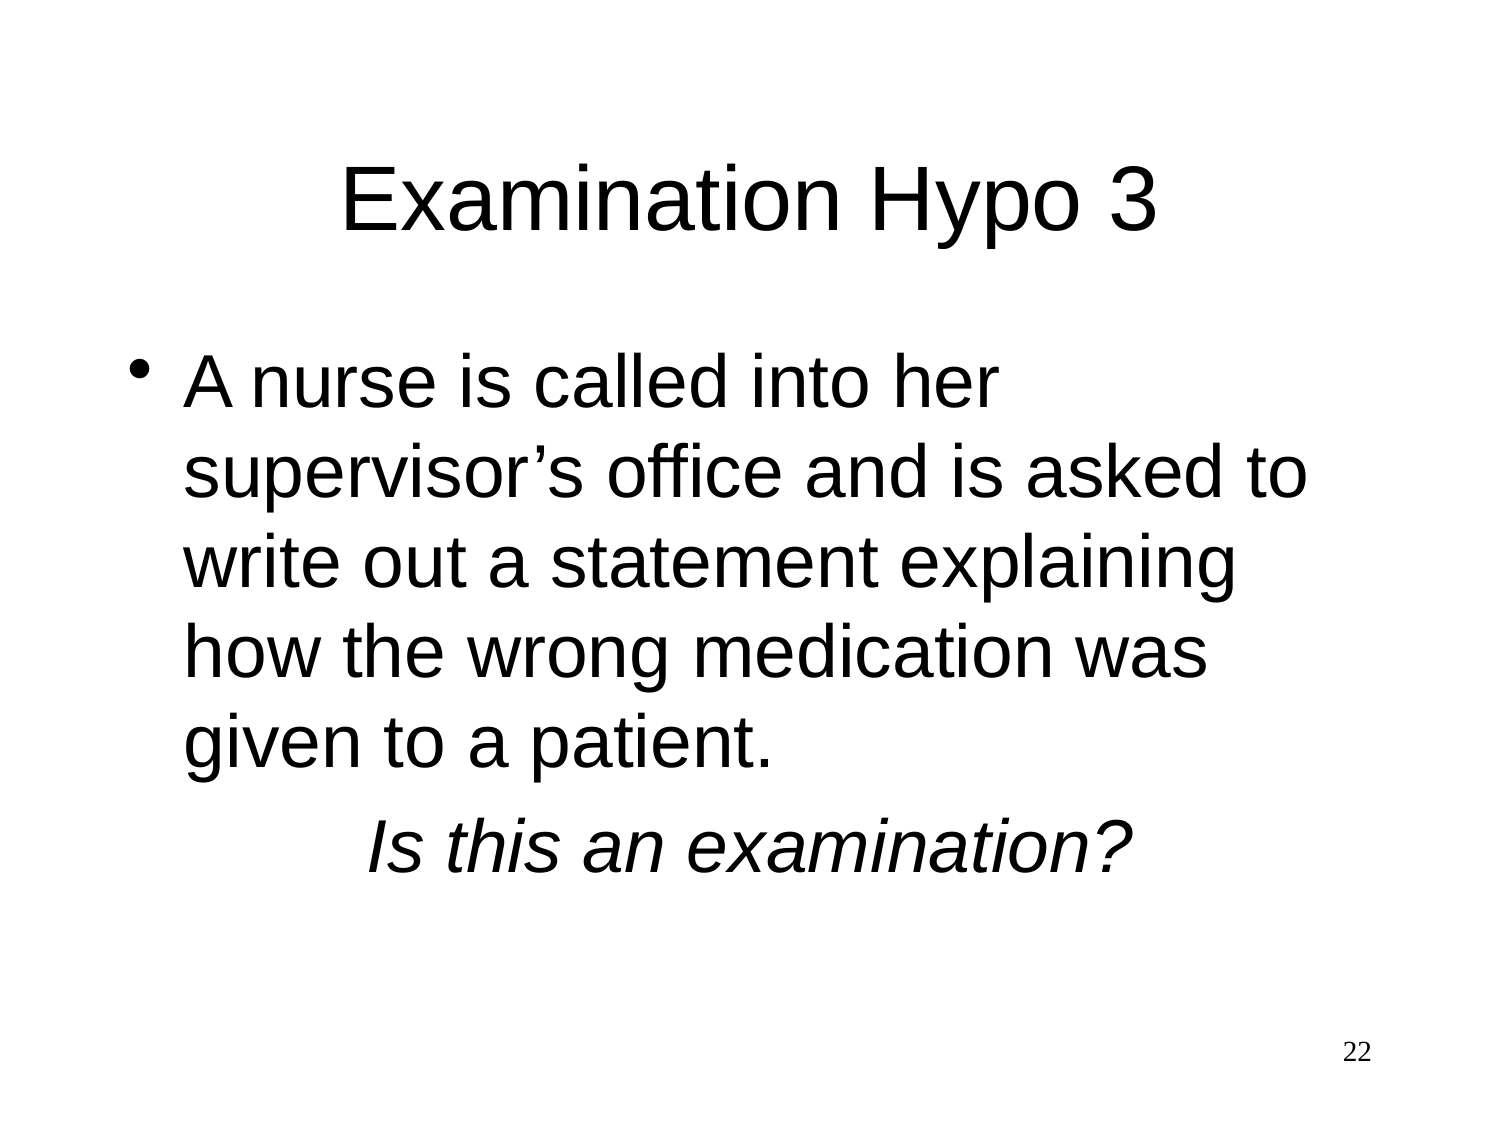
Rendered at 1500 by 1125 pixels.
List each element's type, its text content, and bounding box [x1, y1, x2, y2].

title Examination Hypo 3 [112, 99, 1388, 288]
list A nurse is called into her supervisor’s office and is asked to write out a statement explaining how the wrong medication was given to a patient. Is this an examination? [112, 324, 1388, 1001]
slide_number 22 [1074, 1024, 1388, 1101]
